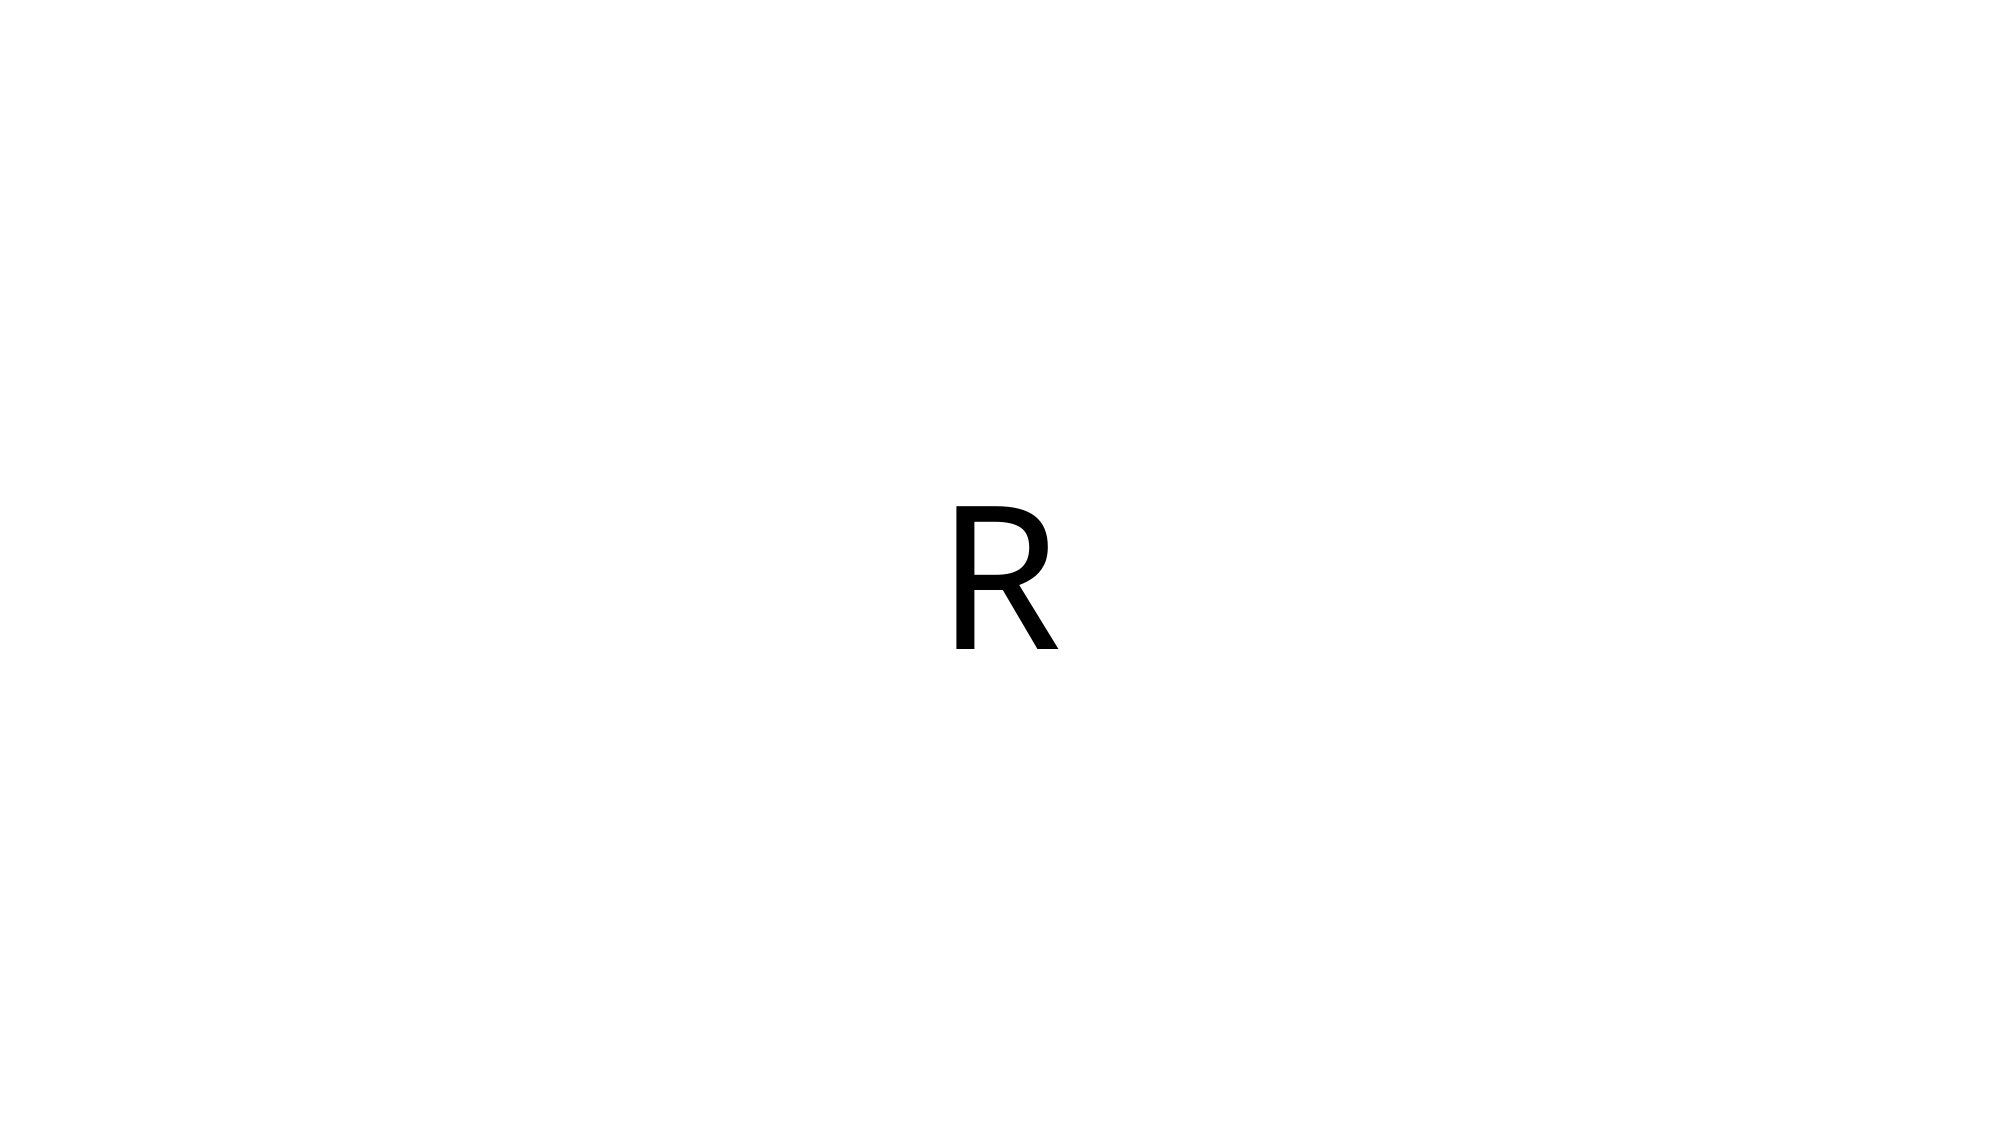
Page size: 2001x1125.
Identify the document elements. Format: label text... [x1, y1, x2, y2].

title R [137, 59, 1863, 1110]
